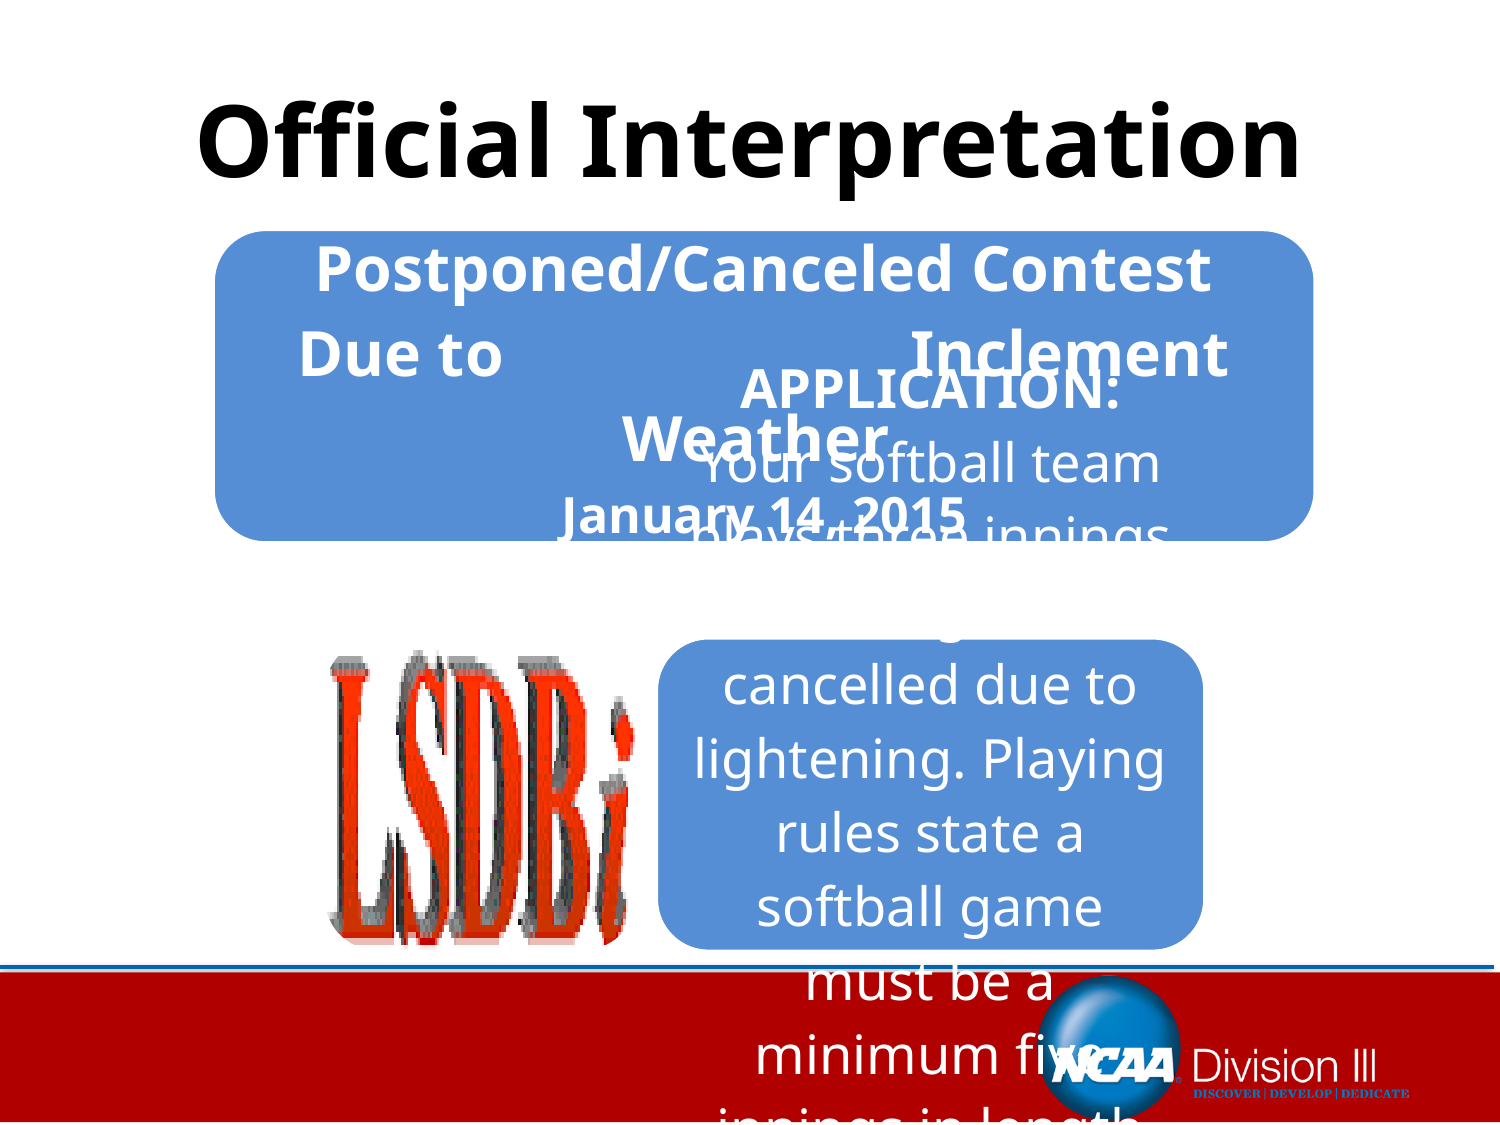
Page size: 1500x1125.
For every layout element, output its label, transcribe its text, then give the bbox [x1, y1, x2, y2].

picture [1021, 952, 1423, 1125]
title Official Interpretation [75, 45, 1425, 227]
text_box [74, 228, 1454, 952]
